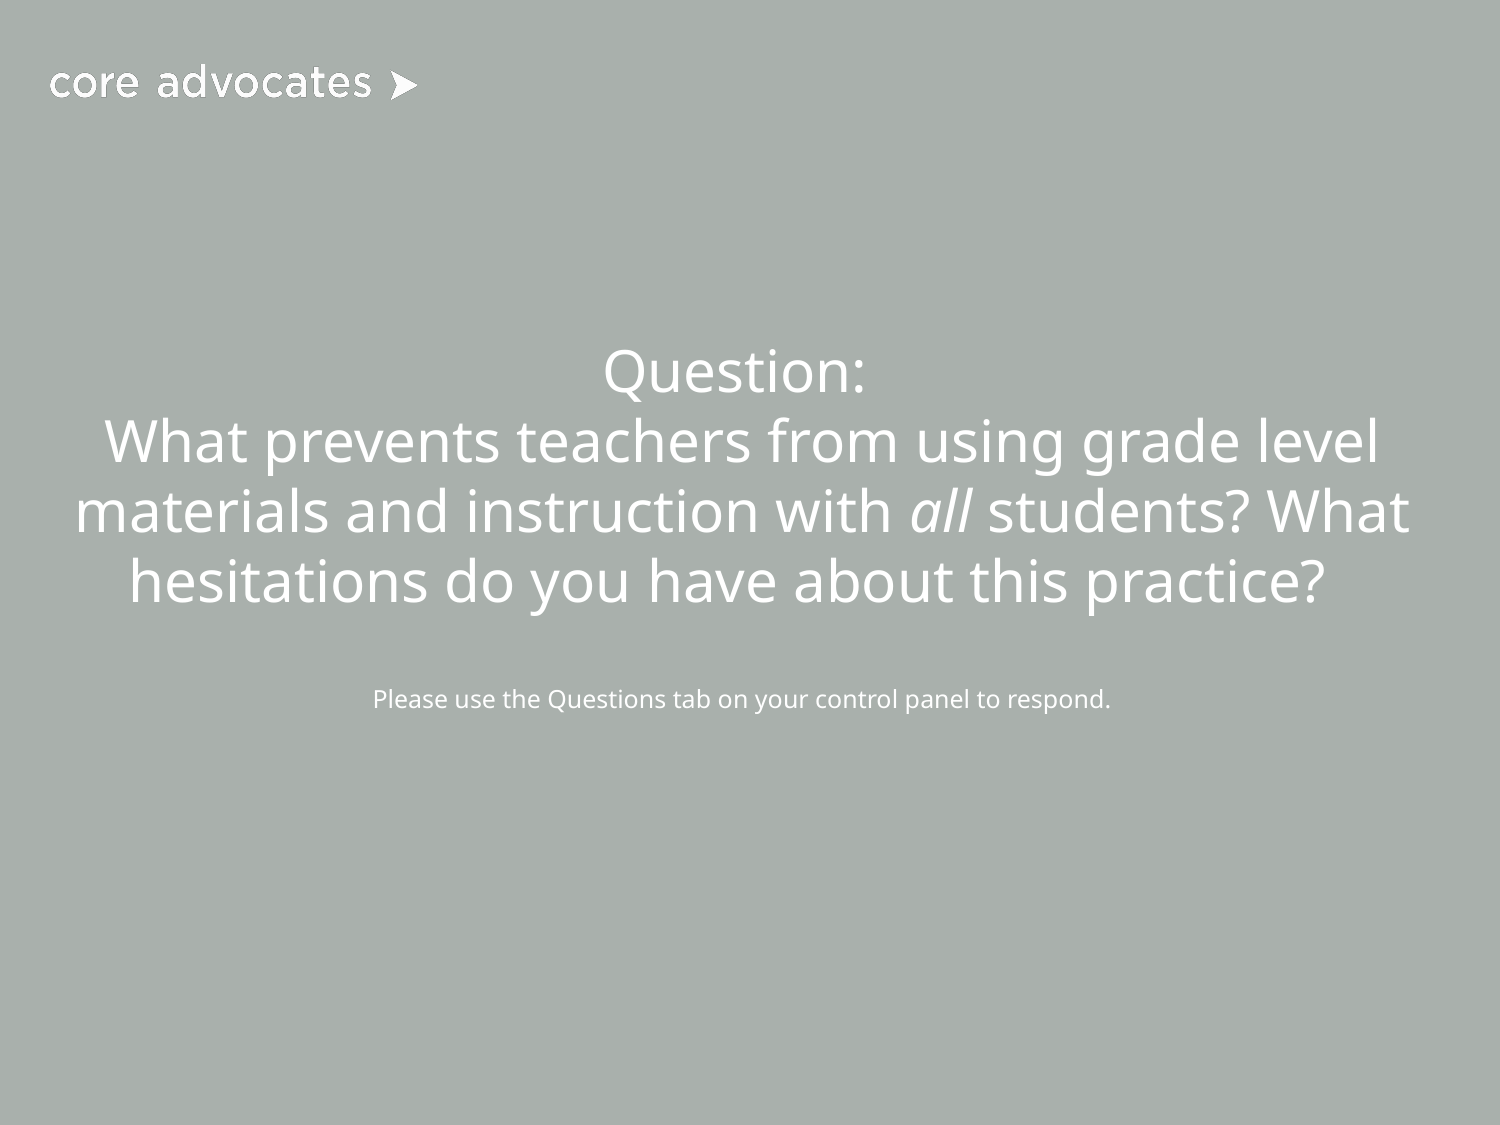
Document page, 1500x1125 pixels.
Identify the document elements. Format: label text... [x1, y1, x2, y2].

title Question: What prevents teachers from using grade level materials and instruction with all students? What hesitations do you have about this practice? Please use the Questions tab on your control panel to respond. [35, 362, 1450, 686]
picture [50, 64, 417, 100]
